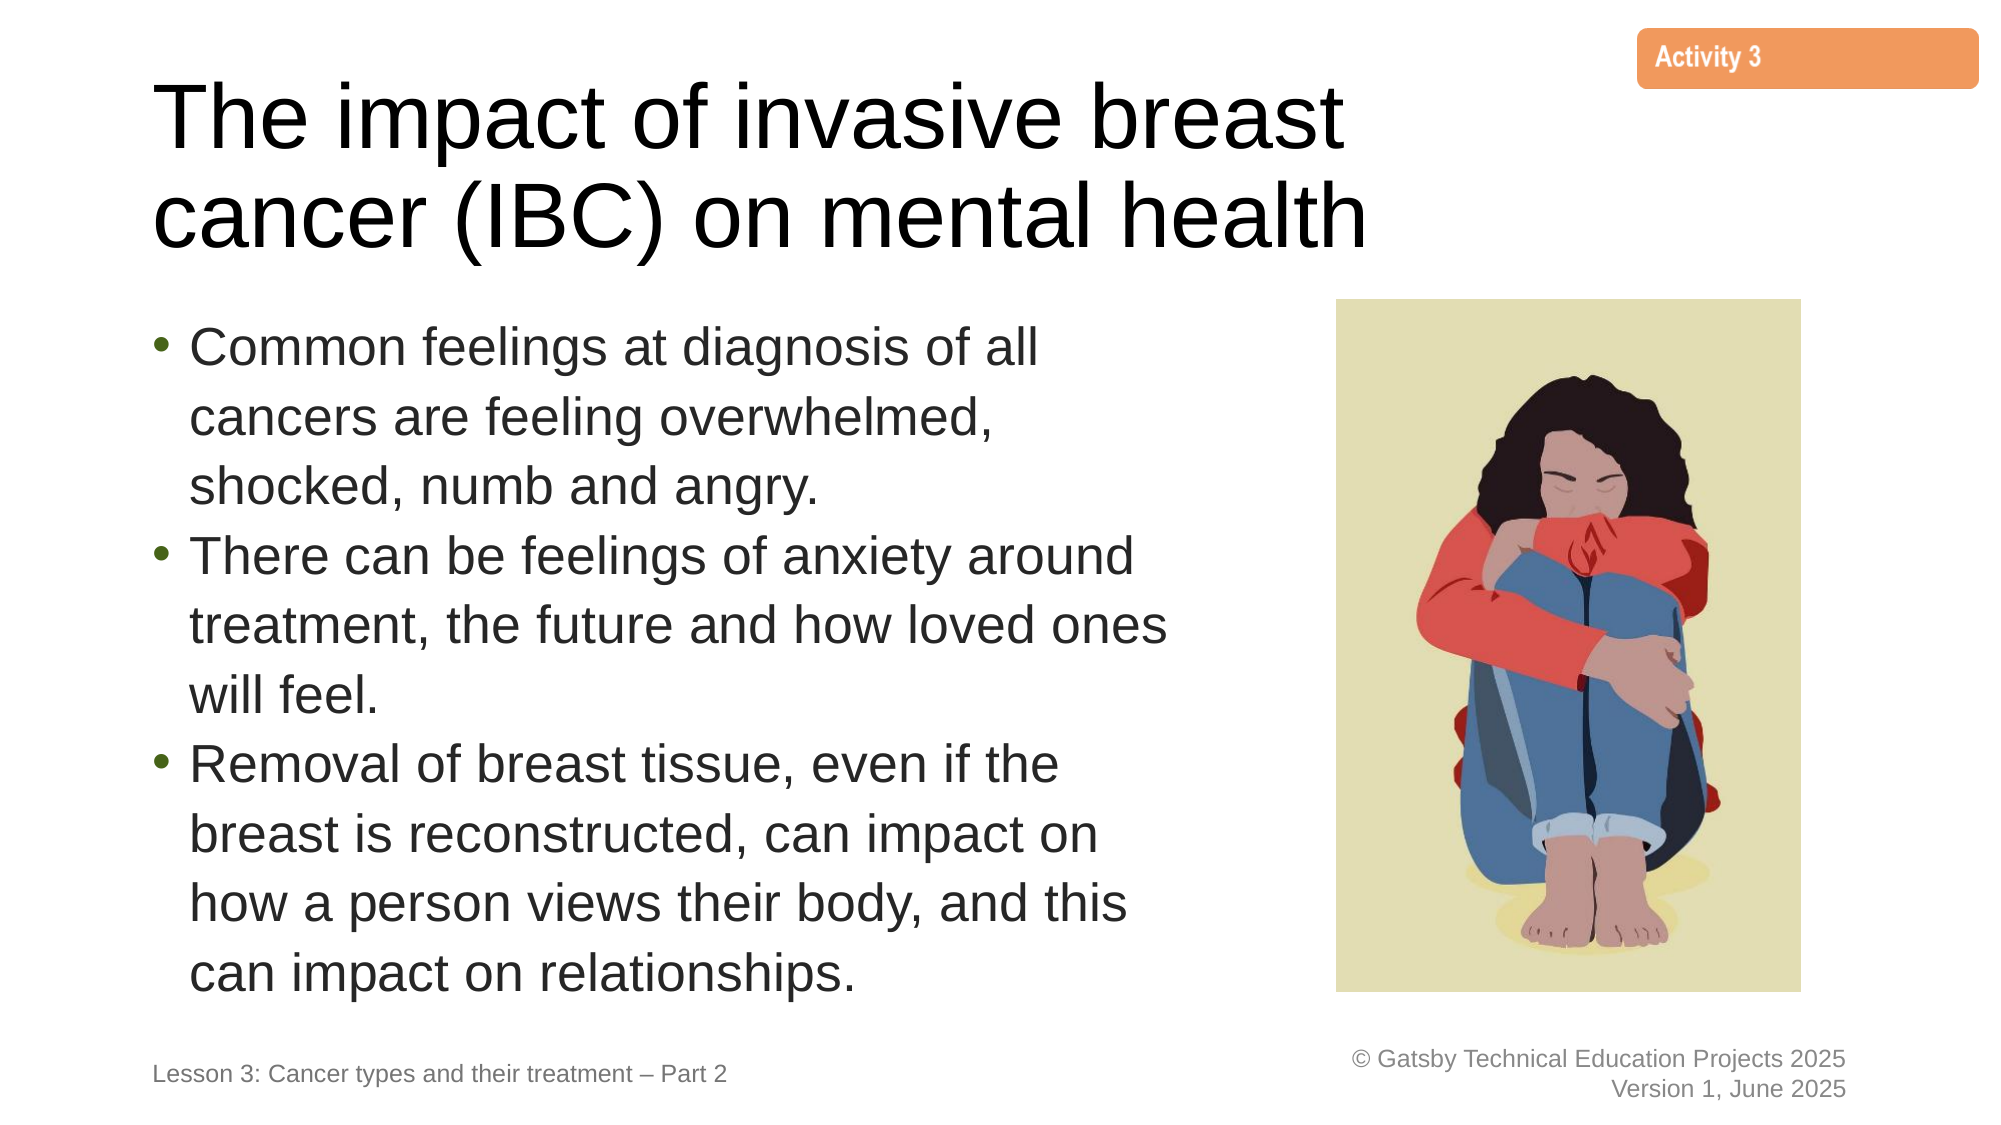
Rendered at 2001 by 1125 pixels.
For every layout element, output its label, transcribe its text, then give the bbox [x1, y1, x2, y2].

text_box Common feelings at diagnosis of all cancers are feeling overwhelmed, shocked, numb and angry. There can be feelings of anxiety around treatment, the future and how loved ones will feel. Removal of breast tissue, even if the breast is reconstructed, can impact on how a person views their body, and this can impact on relationships. [137, 299, 1214, 1014]
picture [1637, 28, 1980, 92]
picture [1336, 299, 1801, 992]
title The impact of invasive breast cancer (IBC) on mental health [137, 59, 1610, 278]
